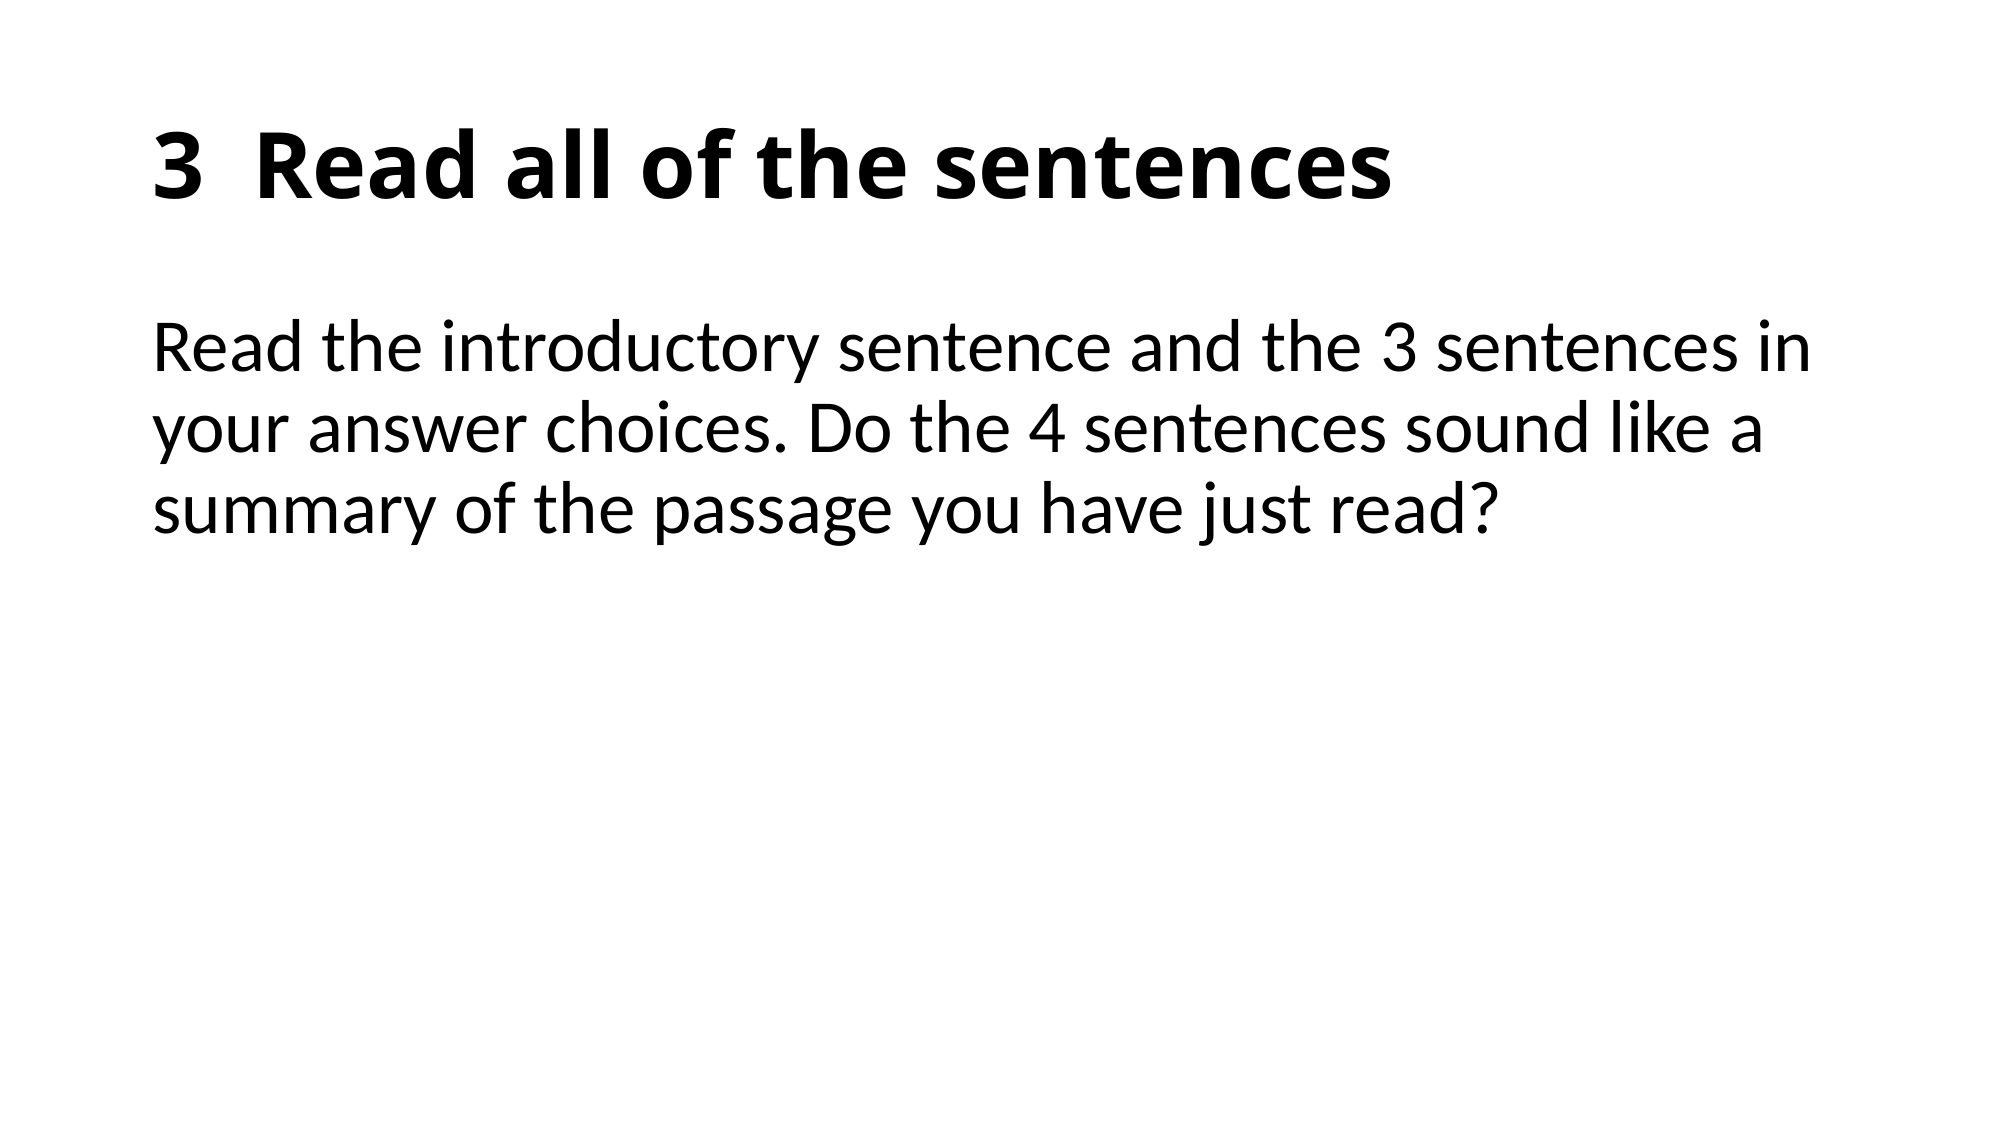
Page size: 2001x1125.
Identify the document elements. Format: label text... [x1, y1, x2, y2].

list Read the introductory sentence and the 3 sentences in your answer choices. Do the 4 sentences sound like a summary of the passage you have just read? [137, 299, 1863, 1014]
title 3 Read all of the sentences [137, 59, 1863, 278]
